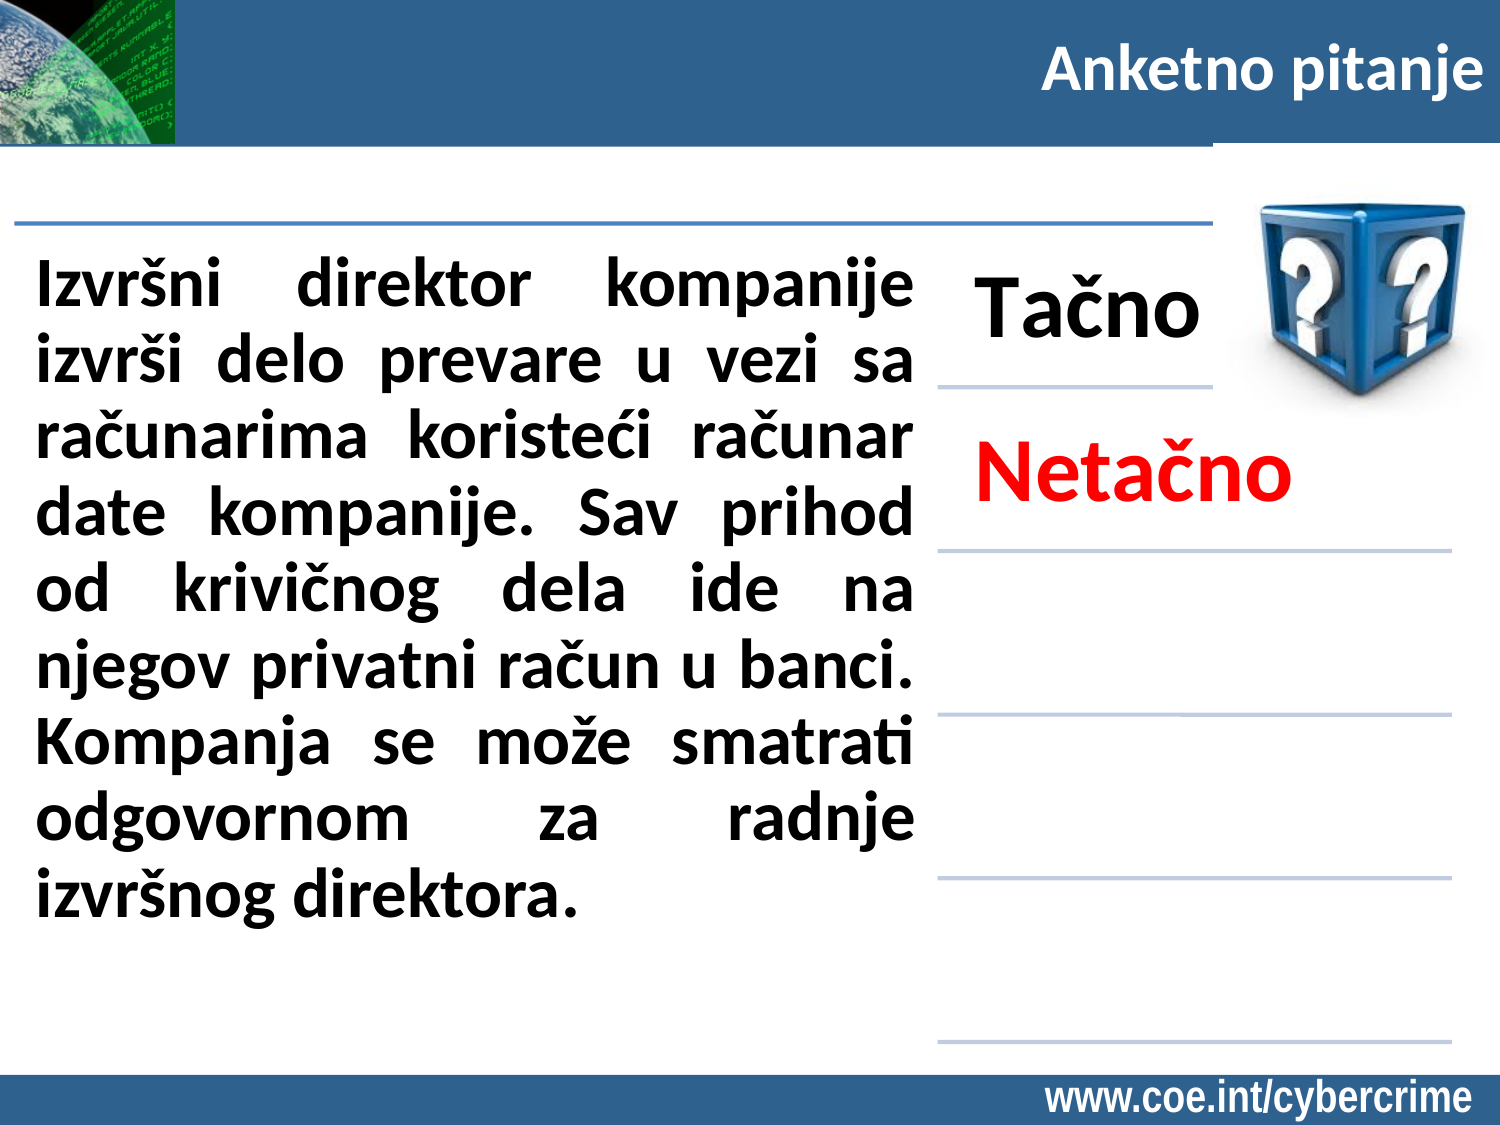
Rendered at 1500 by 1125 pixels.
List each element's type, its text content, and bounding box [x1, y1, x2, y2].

text_box Anketno pitanje [177, 0, 1500, 149]
picture [1212, 142, 1500, 434]
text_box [14, 222, 1454, 1053]
picture [0, 0, 175, 144]
text_box [0, 1073, 1030, 1125]
text_box www.coe.int/cybercrime [1030, 1059, 1500, 1125]
